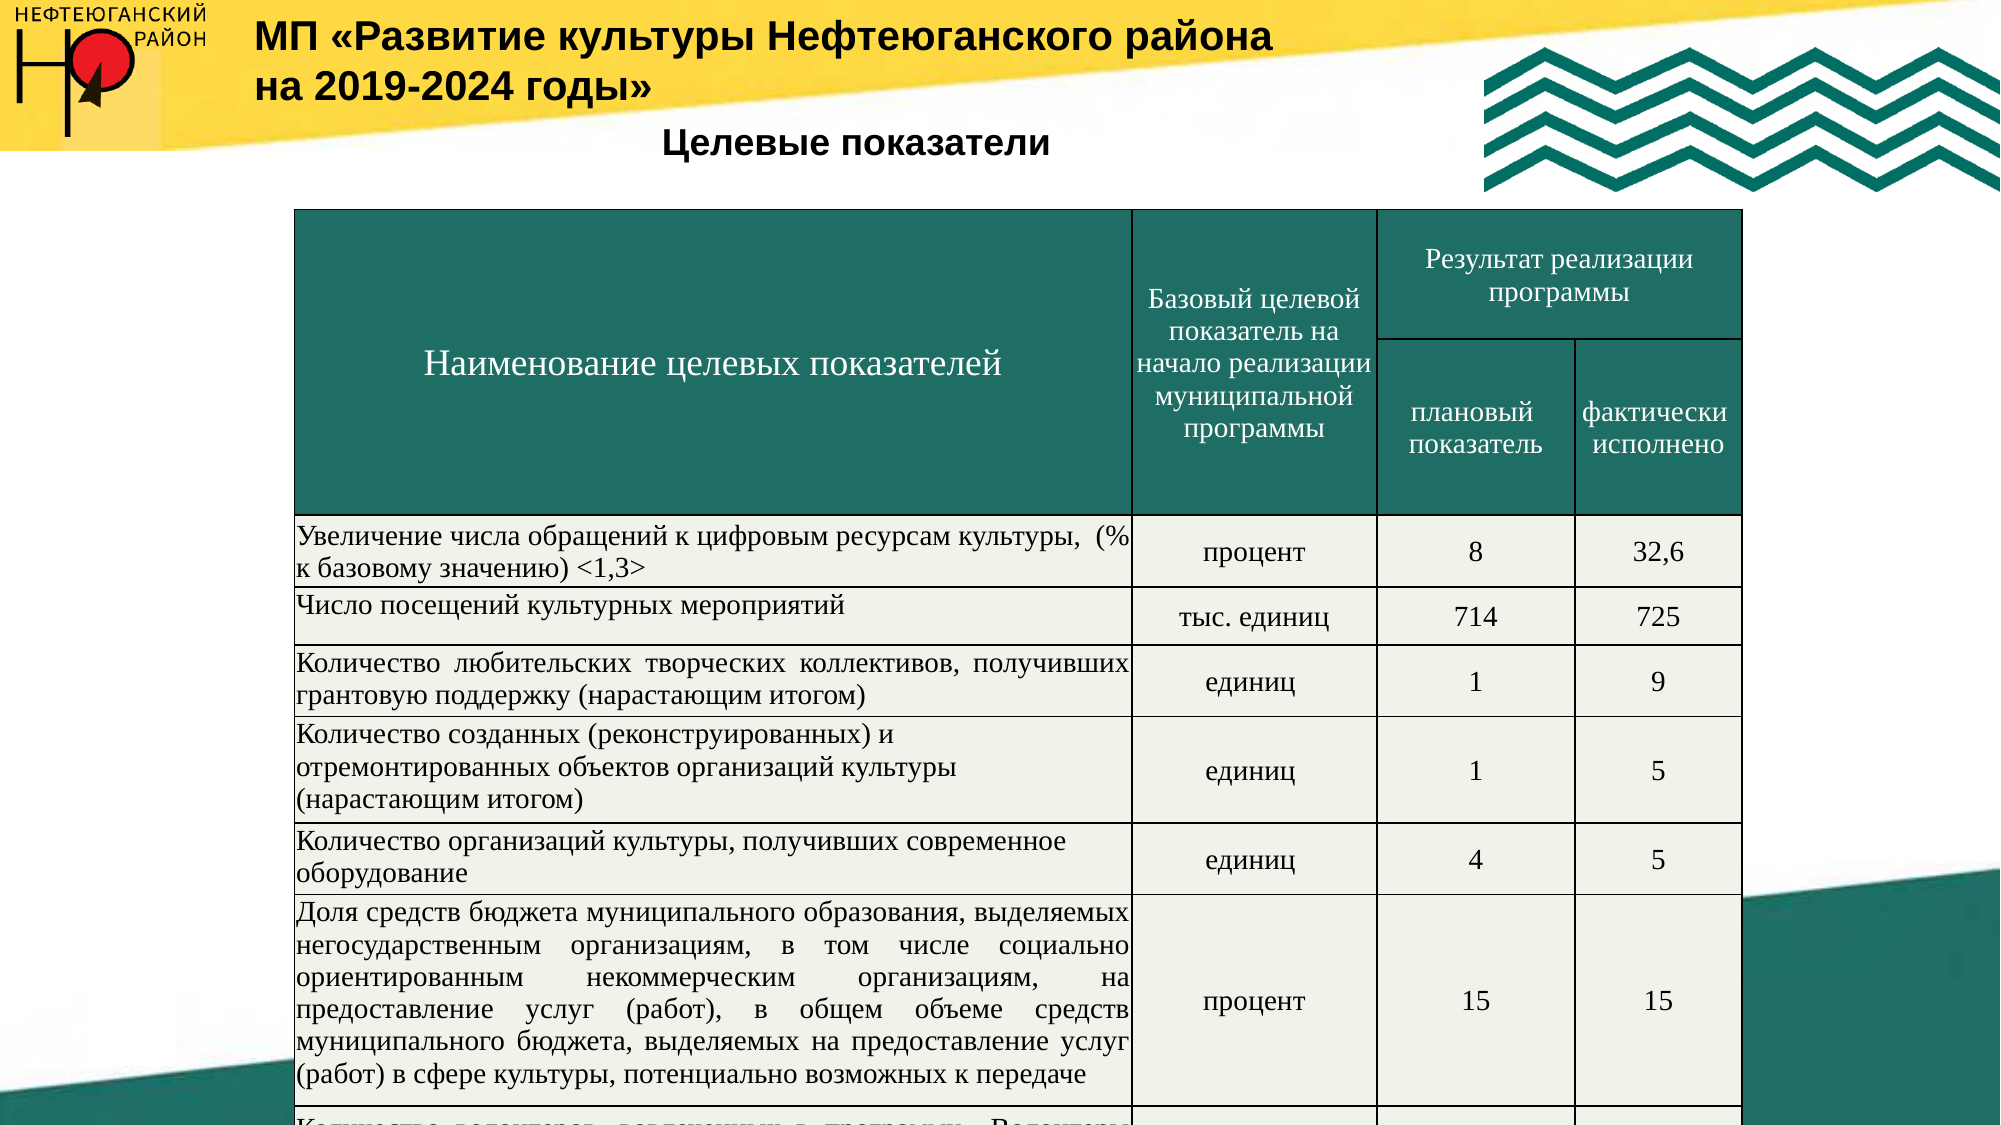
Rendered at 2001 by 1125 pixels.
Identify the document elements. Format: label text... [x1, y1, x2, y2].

table_cell 714 [1378, 588, 1574, 644]
table_cell плановый показатель [1378, 340, 1574, 514]
table_cell 5 [1576, 717, 1741, 725]
table_header Наименование целевых показателей [295, 210, 1131, 514]
table_cell 9 [1576, 646, 1741, 716]
table_header Результат реализации программы [1378, 210, 1741, 338]
table_cell 1 [1378, 717, 1574, 725]
table_cell 8 [1378, 516, 1574, 586]
text_box Целевые показатели [646, 163, 1077, 171]
table_cell 725 [1576, 588, 1741, 644]
table_cell единиц [1133, 646, 1376, 716]
table_cell тыс. единиц [1133, 588, 1376, 644]
table_cell процент [1133, 516, 1376, 586]
picture [0, 0, 2000, 192]
table_header Базовый целевой показатель на начало реализации муниципальной программы [1133, 210, 1376, 514]
table_cell Количество любительских творческих коллективов, получивших грантовую поддержку (нарастающим итогом) [295, 646, 1131, 716]
table_cell Число посещений культурных мероприятий [295, 588, 1131, 644]
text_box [0, 727, 2000, 1125]
table_cell 1 [1378, 646, 1574, 716]
table_cell 32,6 [1576, 516, 1741, 586]
table_cell единиц [1133, 717, 1376, 725]
table_cell Увеличение числа обращений к цифровым ресурсам культуры, (% к базовому значению) <1,3> [295, 516, 1131, 586]
table_cell фактически исполнено [1576, 340, 1741, 514]
table_cell Количество созданных (реконструированных) и отремонтированных объектов организаций культуры (нарастающим итогом) [295, 717, 1131, 725]
